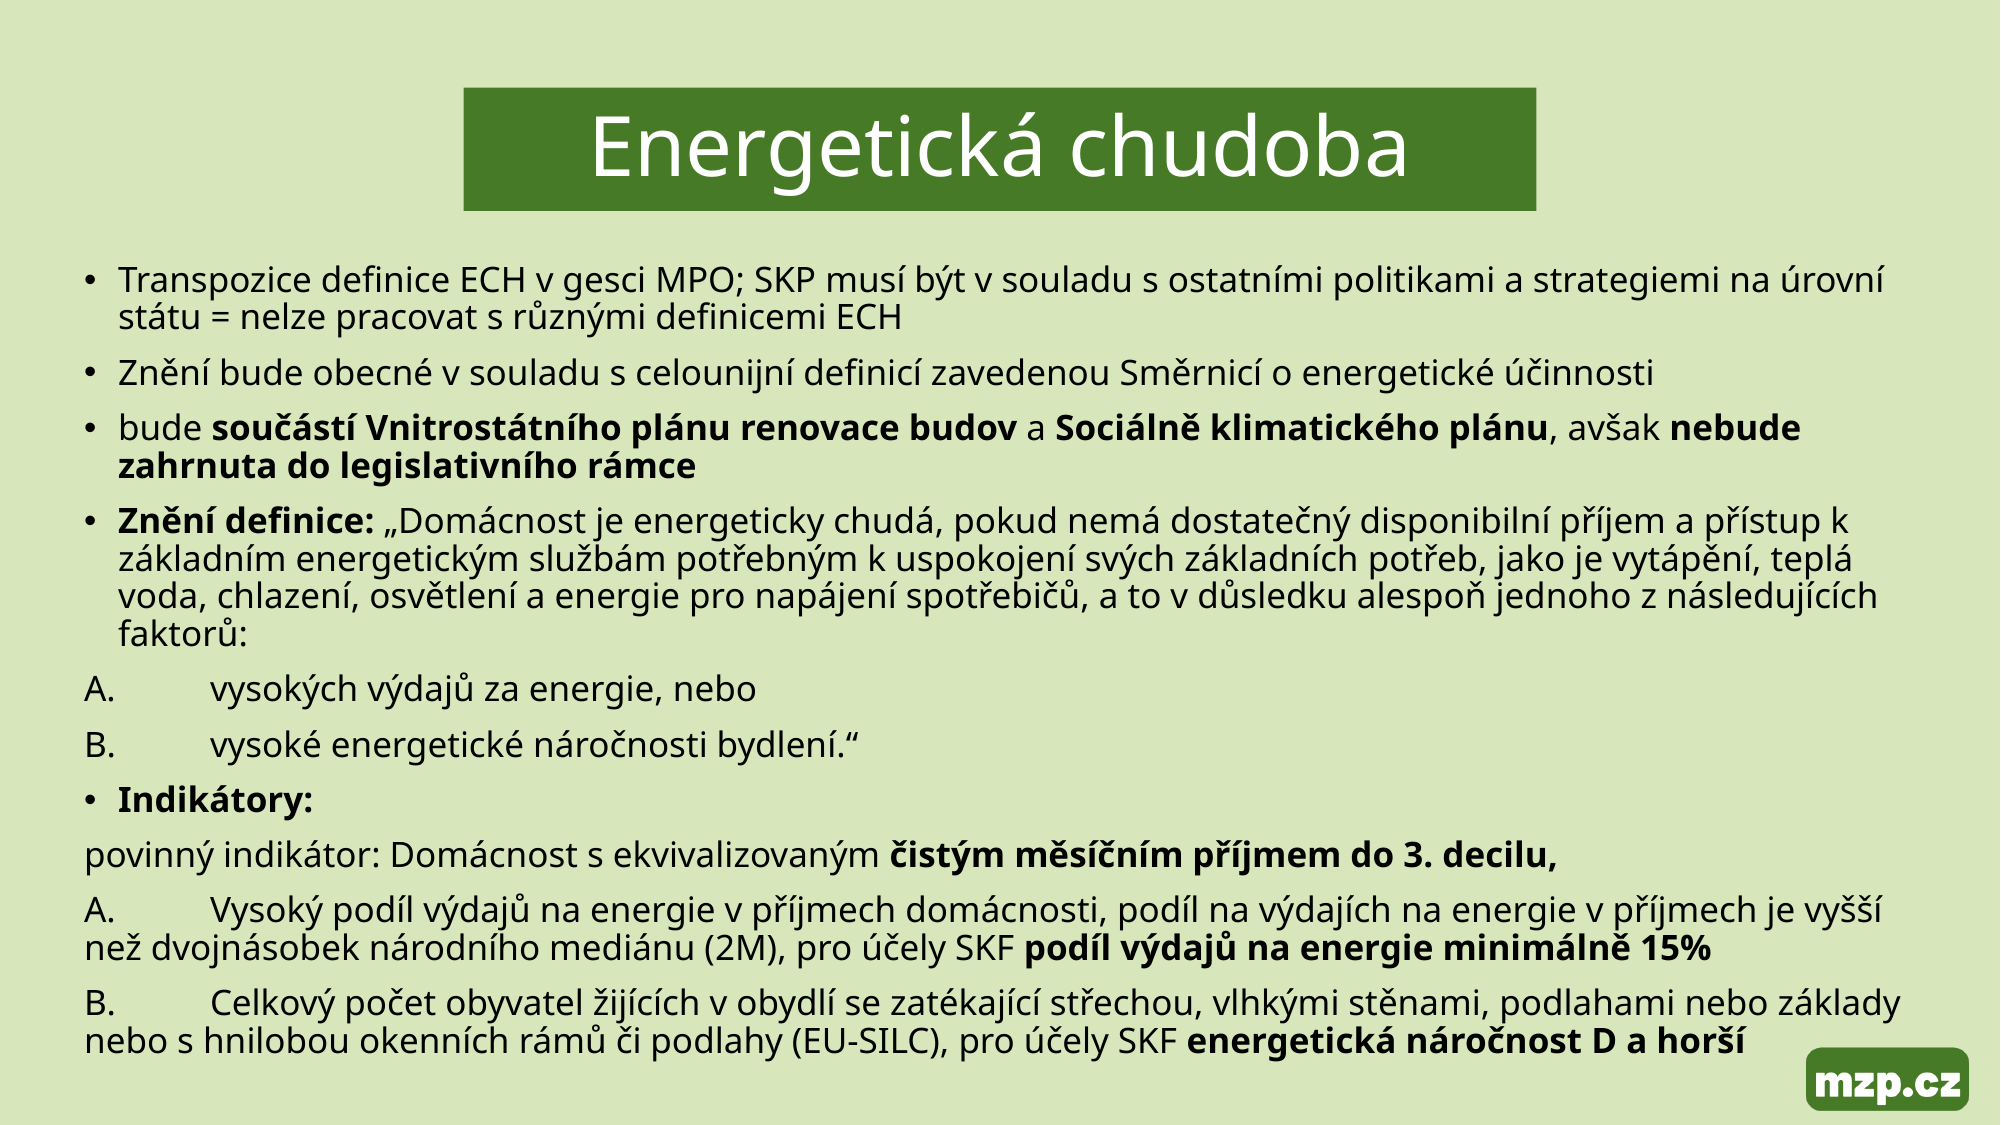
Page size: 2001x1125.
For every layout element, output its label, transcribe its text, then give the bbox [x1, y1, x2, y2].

title Energetická chudoba [463, 87, 1537, 211]
list Transpozice definice ECH v gesci MPO; SKP musí být v souladu s ostatními politikami a strategiemi na úrovní státu = nelze pracovat s různými definicemi ECH Znění bude obecné v souladu s celounijní definicí zavedenou Směrnicí o energetické účinnosti bude součástí Vnitrostátního plánu renovace budov a Sociálně klimatického plánu, avšak nebude zahrnuta do legislativního rámce Znění definice: „Domácnost je energeticky chudá, pokud nemá dostatečný disponibilní příjem a přístup k základním energetickým službám potřebným k uspokojení svých základních potřeb, jako je vytápění, teplá voda, chlazení, osvětlení a energie pro napájení spotřebičů, a to v důsledku alespoň jednoho z následujících faktorů: A. vysokých výdajů za energie, nebo B. vysoké energetické náročnosti bydlení.“ Indikátory: povinný indikátor: Domácnost s ekvivalizovaným čistým měsíčním příjmem do 3. decilu, A. Vysoký podíl výdajů na energie v příjmech domácnosti, podíl na výdajích na energie v příjmech je vyšší než dvojnásobek národního mediánu (2M), pro účely SKF podíl výdajů na energie minimálně 15% B. Celkový počet obyvatel žijících v obydlí se zatékající střechou, vlhkými stěnami, podlahami nebo základy nebo s hnilobou okenních rámů či podlahy (EU-SILC), pro účely SKF energetická náročnost D a horší [69, 254, 1931, 1083]
picture [1775, 969, 2000, 1125]
